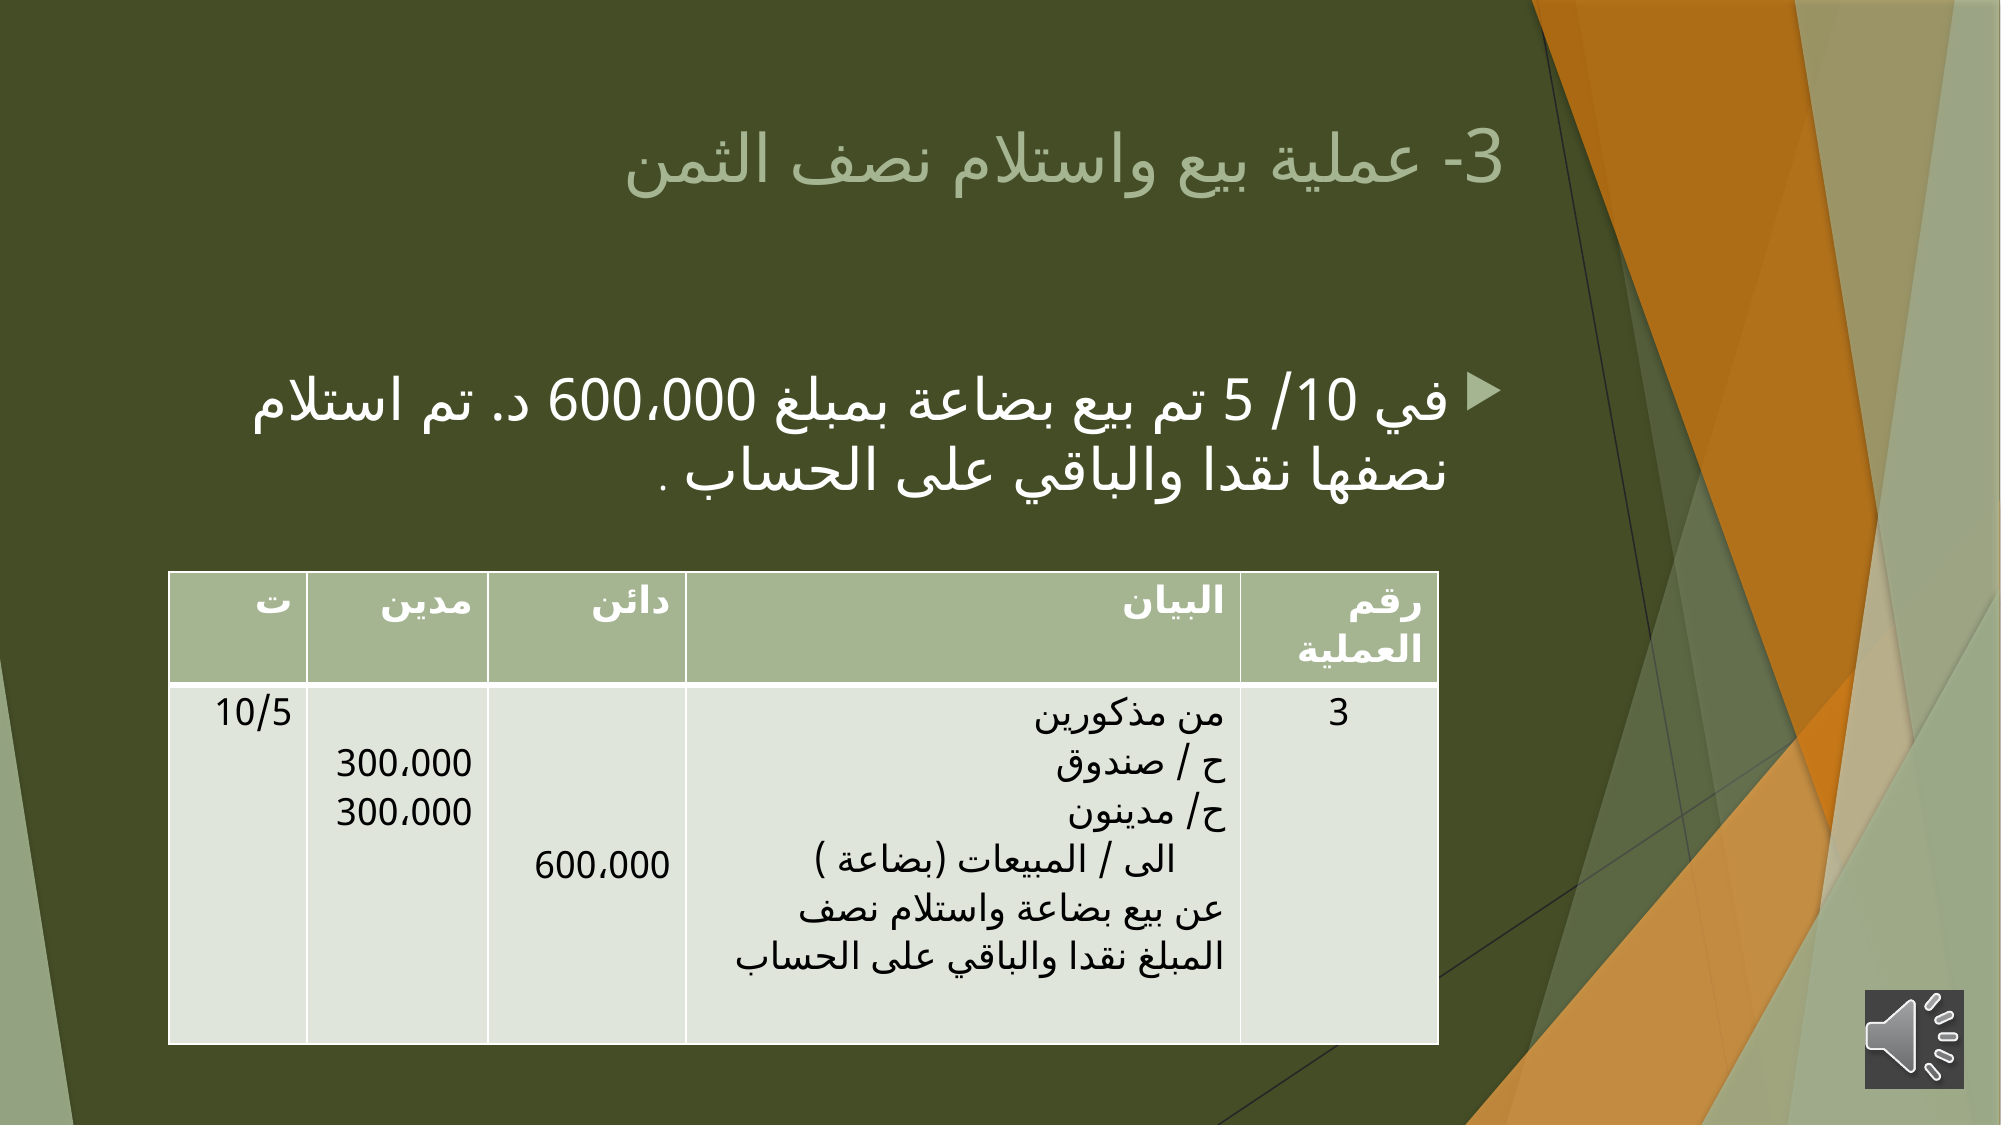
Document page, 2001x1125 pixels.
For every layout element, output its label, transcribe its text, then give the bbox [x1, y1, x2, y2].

table_header مدين [308, 573, 487, 682]
table_header رقم العملية [1241, 573, 1437, 682]
table_header دائن [489, 573, 685, 682]
title 3- عملية بيع واستلام نصف الثمن [111, 99, 1522, 317]
list في 10/ 5 تم بيع بضاعة بمبلغ 600،000 د. تم استلام نصفها نقدا والباقي على الحساب . [111, 354, 1522, 992]
table_cell من مذكورين ح / صندوق ح/ مدينون الى / المبيعات (بضاعة ) عن بيع بضاعة واستلام نصف المبلغ نقدا والباقي على الحساب [687, 688, 1240, 1043]
table_cell 3 [1241, 688, 1437, 1043]
table_cell 600،000 [489, 688, 685, 1043]
picture [1864, 989, 1966, 1091]
table_header البيان [687, 573, 1240, 682]
table_cell 10/5 [170, 688, 306, 1043]
table_header ت [170, 573, 306, 682]
table_cell 300،000 300،000 [308, 688, 487, 1043]
